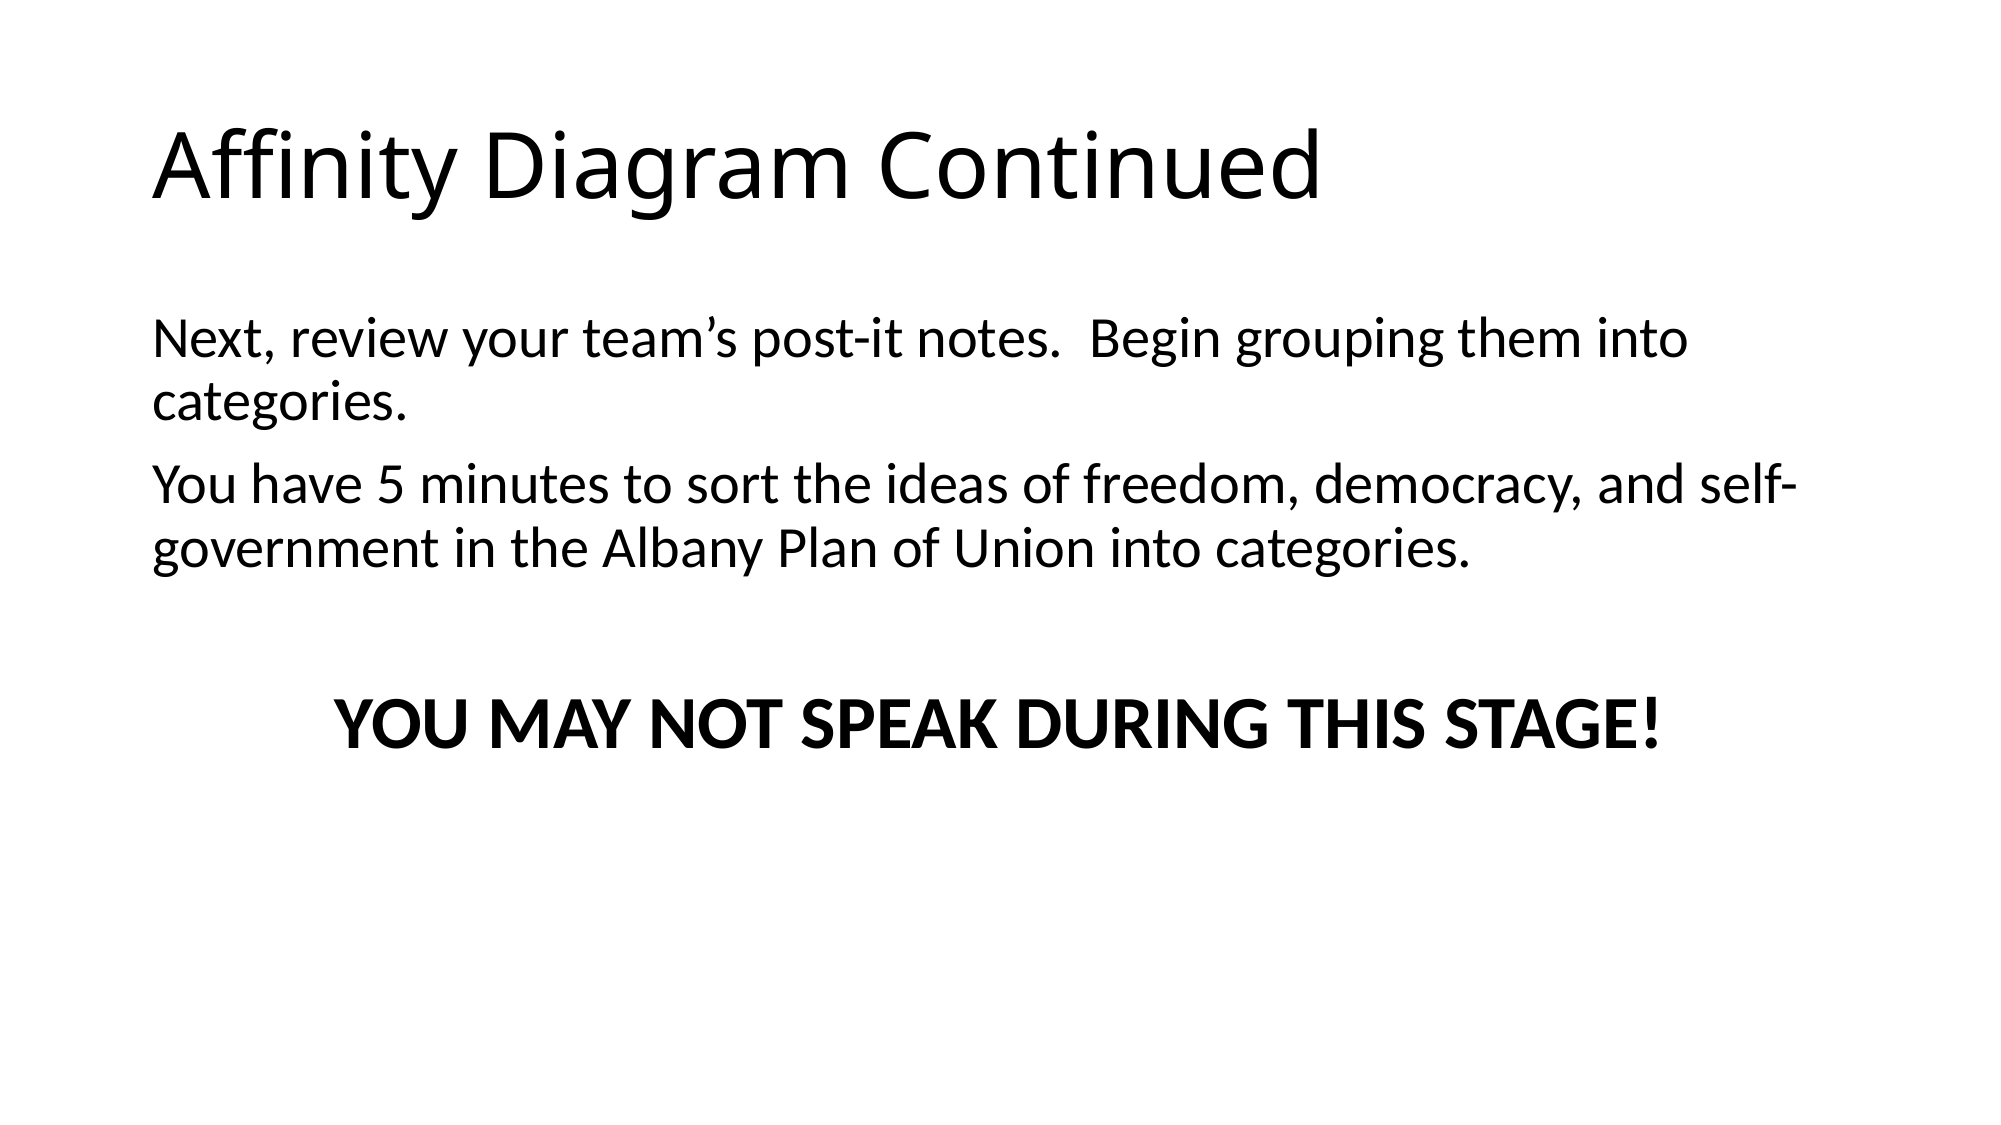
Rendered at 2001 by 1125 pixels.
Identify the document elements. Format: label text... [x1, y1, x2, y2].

title Affinity Diagram Continued [137, 59, 1863, 278]
list Next, review your team’s post-it notes. Begin grouping them into categories. You have 5 minutes to sort the ideas of freedom, democracy, and self-government in the Albany Plan of Union into categories. YOU MAY NOT SPEAK DURING THIS STAGE! [137, 299, 1863, 1014]
